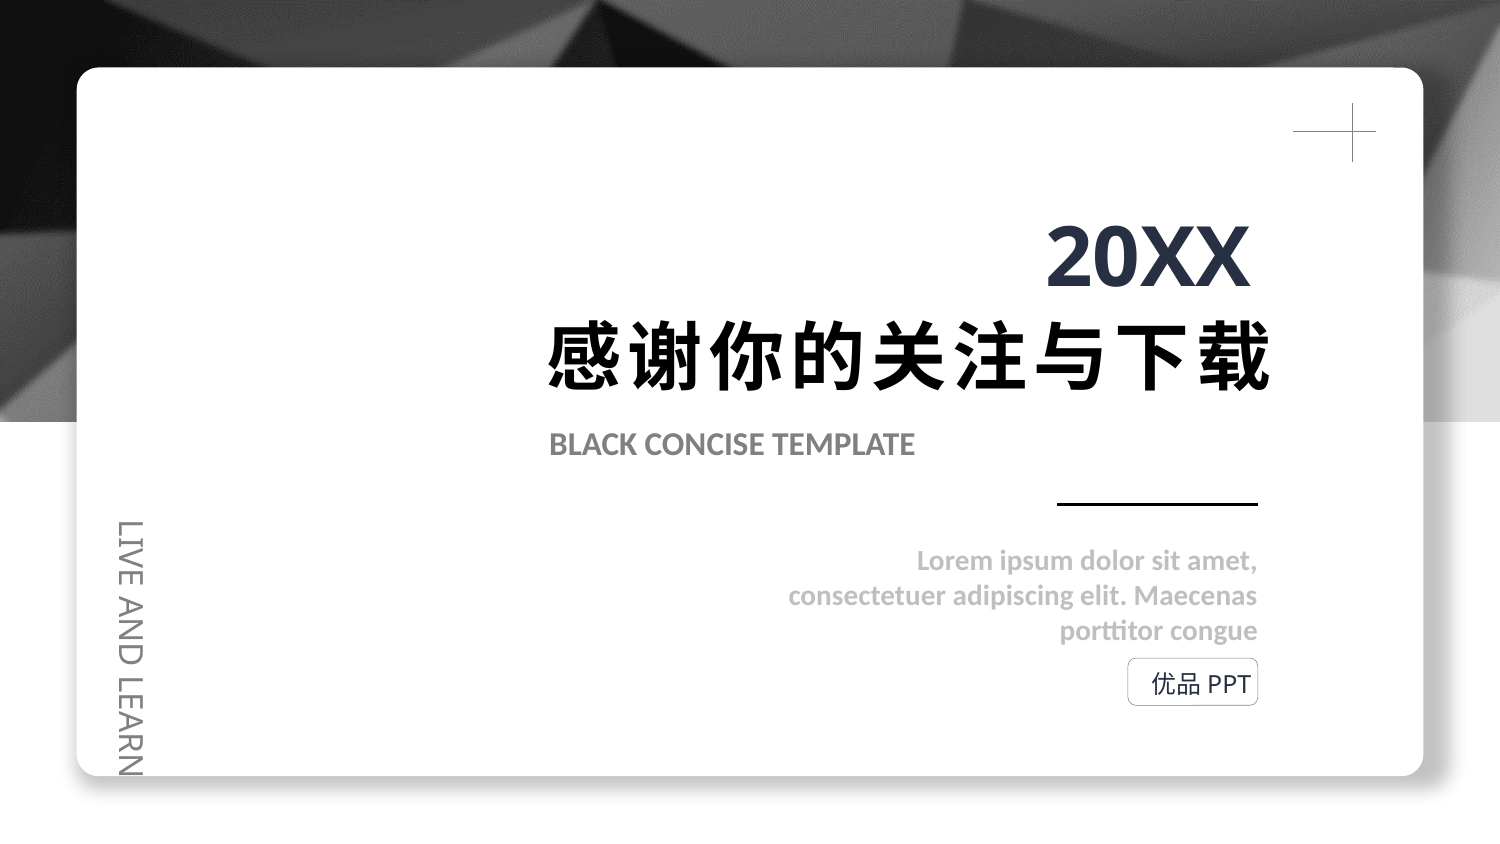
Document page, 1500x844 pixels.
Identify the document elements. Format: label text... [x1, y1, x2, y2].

text_box Lorem ipsum dolor sit amet, consectetuer adipiscing elit. Maecenas porttitor congue [785, 541, 1258, 647]
picture [0, 0, 1500, 423]
text_box LIVE AND LEARN [112, 520, 153, 814]
text_box [74, 431, 1426, 779]
text_box [1125, 655, 1260, 708]
text_box BLACK CONCISE TEMPLATE [549, 431, 1258, 462]
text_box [1293, 102, 1377, 163]
text_box 优品PPT [1127, 668, 1258, 699]
